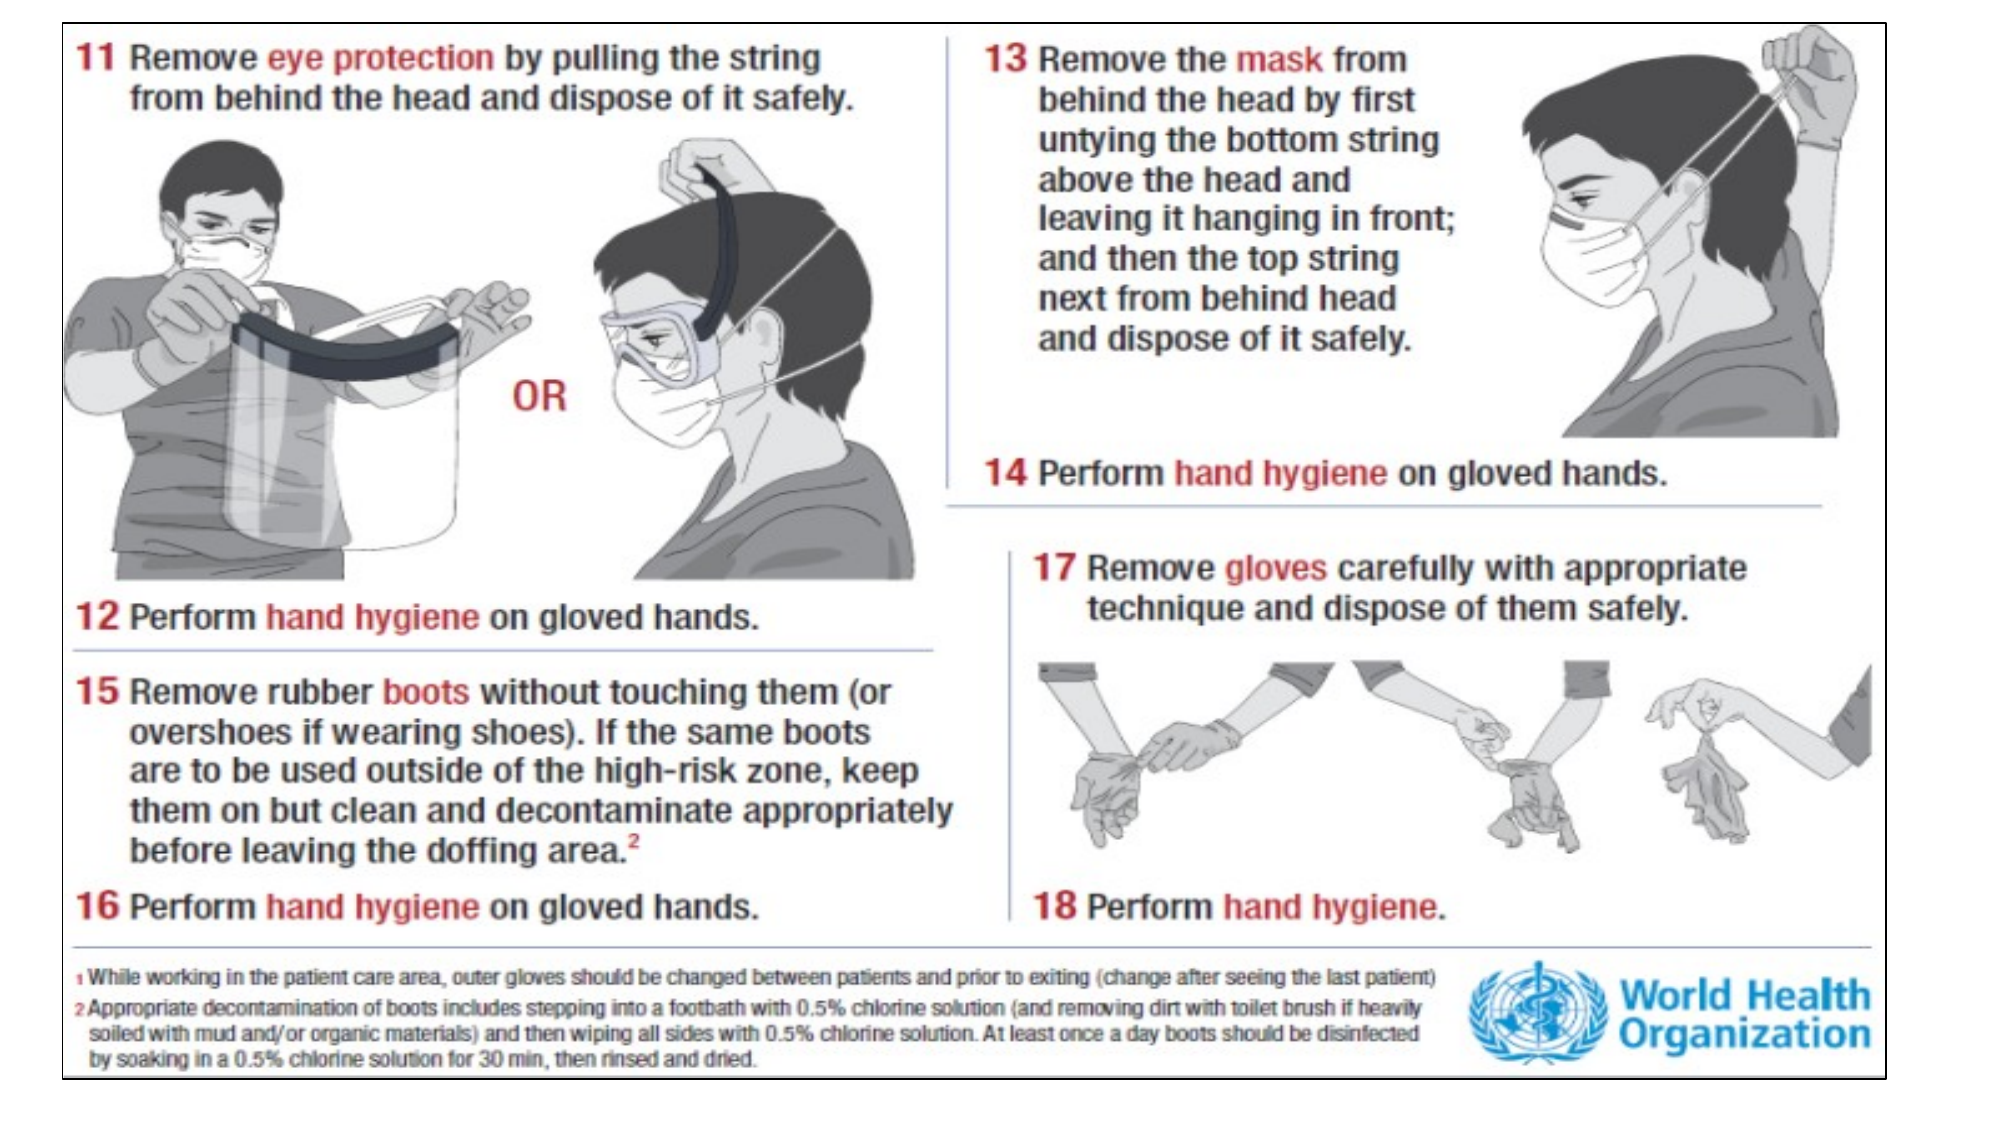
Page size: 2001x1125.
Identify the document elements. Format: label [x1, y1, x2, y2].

text_box [61, 21, 1888, 1080]
